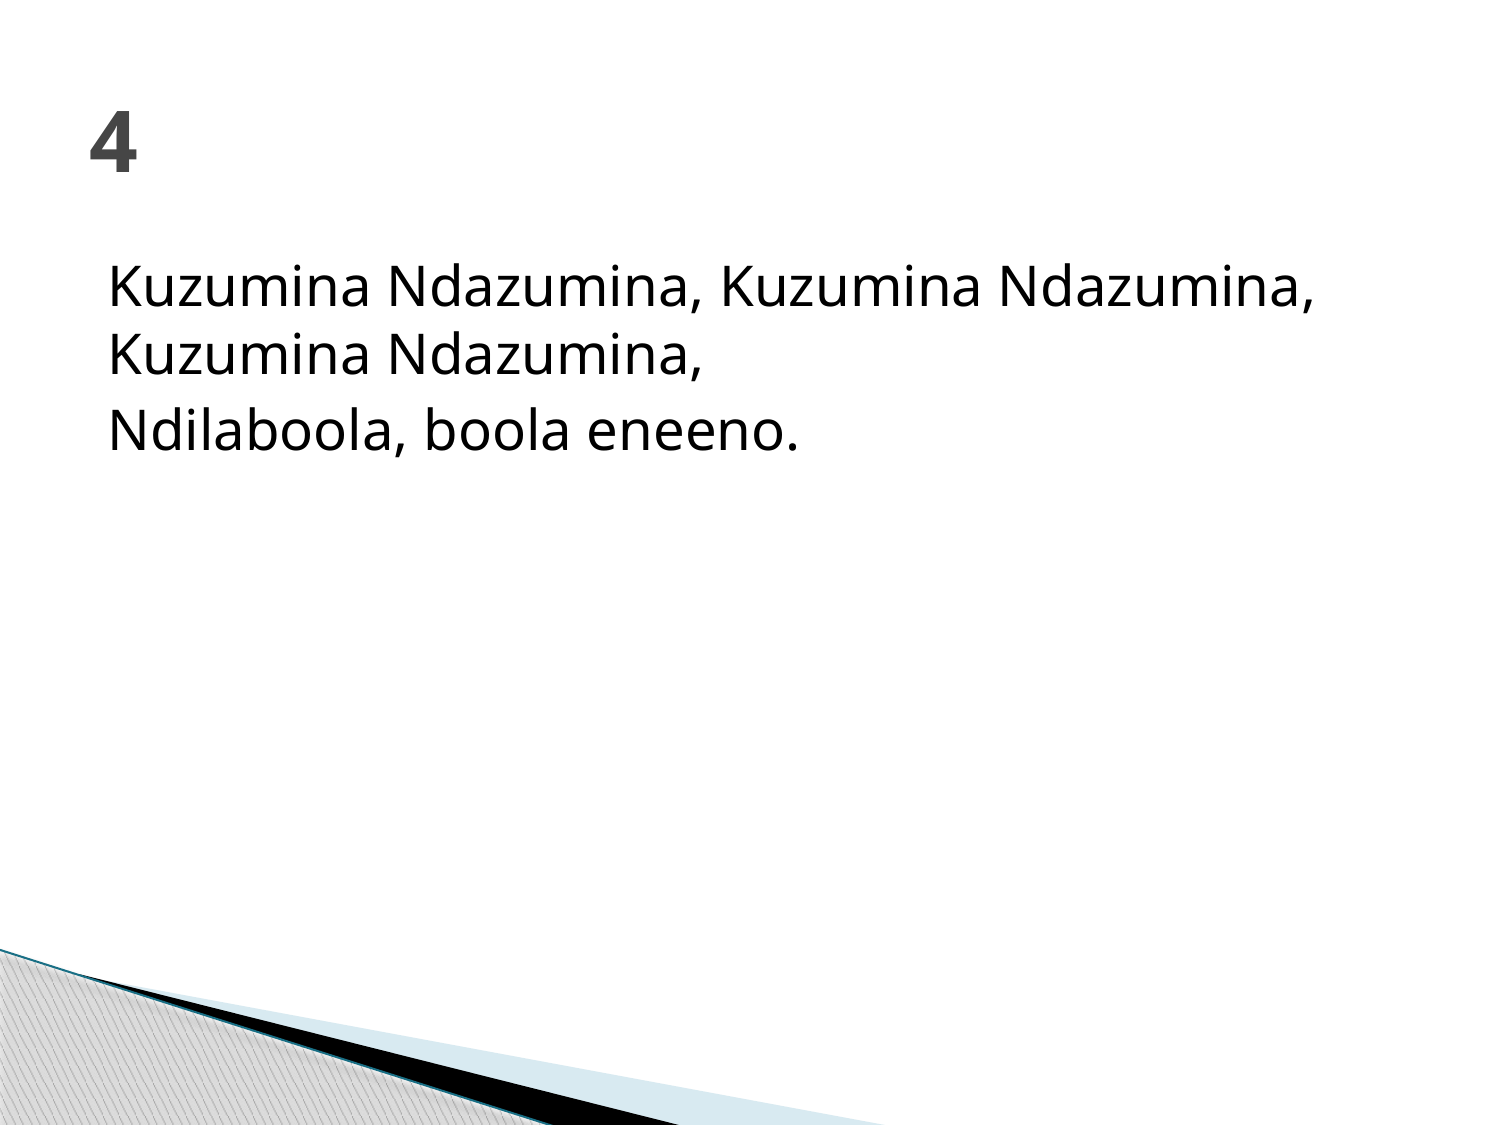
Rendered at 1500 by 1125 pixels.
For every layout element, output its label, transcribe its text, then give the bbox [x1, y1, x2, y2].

title 4 [75, 45, 1425, 233]
list Kuzumina Ndazumina, Kuzumina Ndazumina, Kuzumina Ndazumina, Ndilaboola, boola eneeno. [75, 243, 1425, 986]
